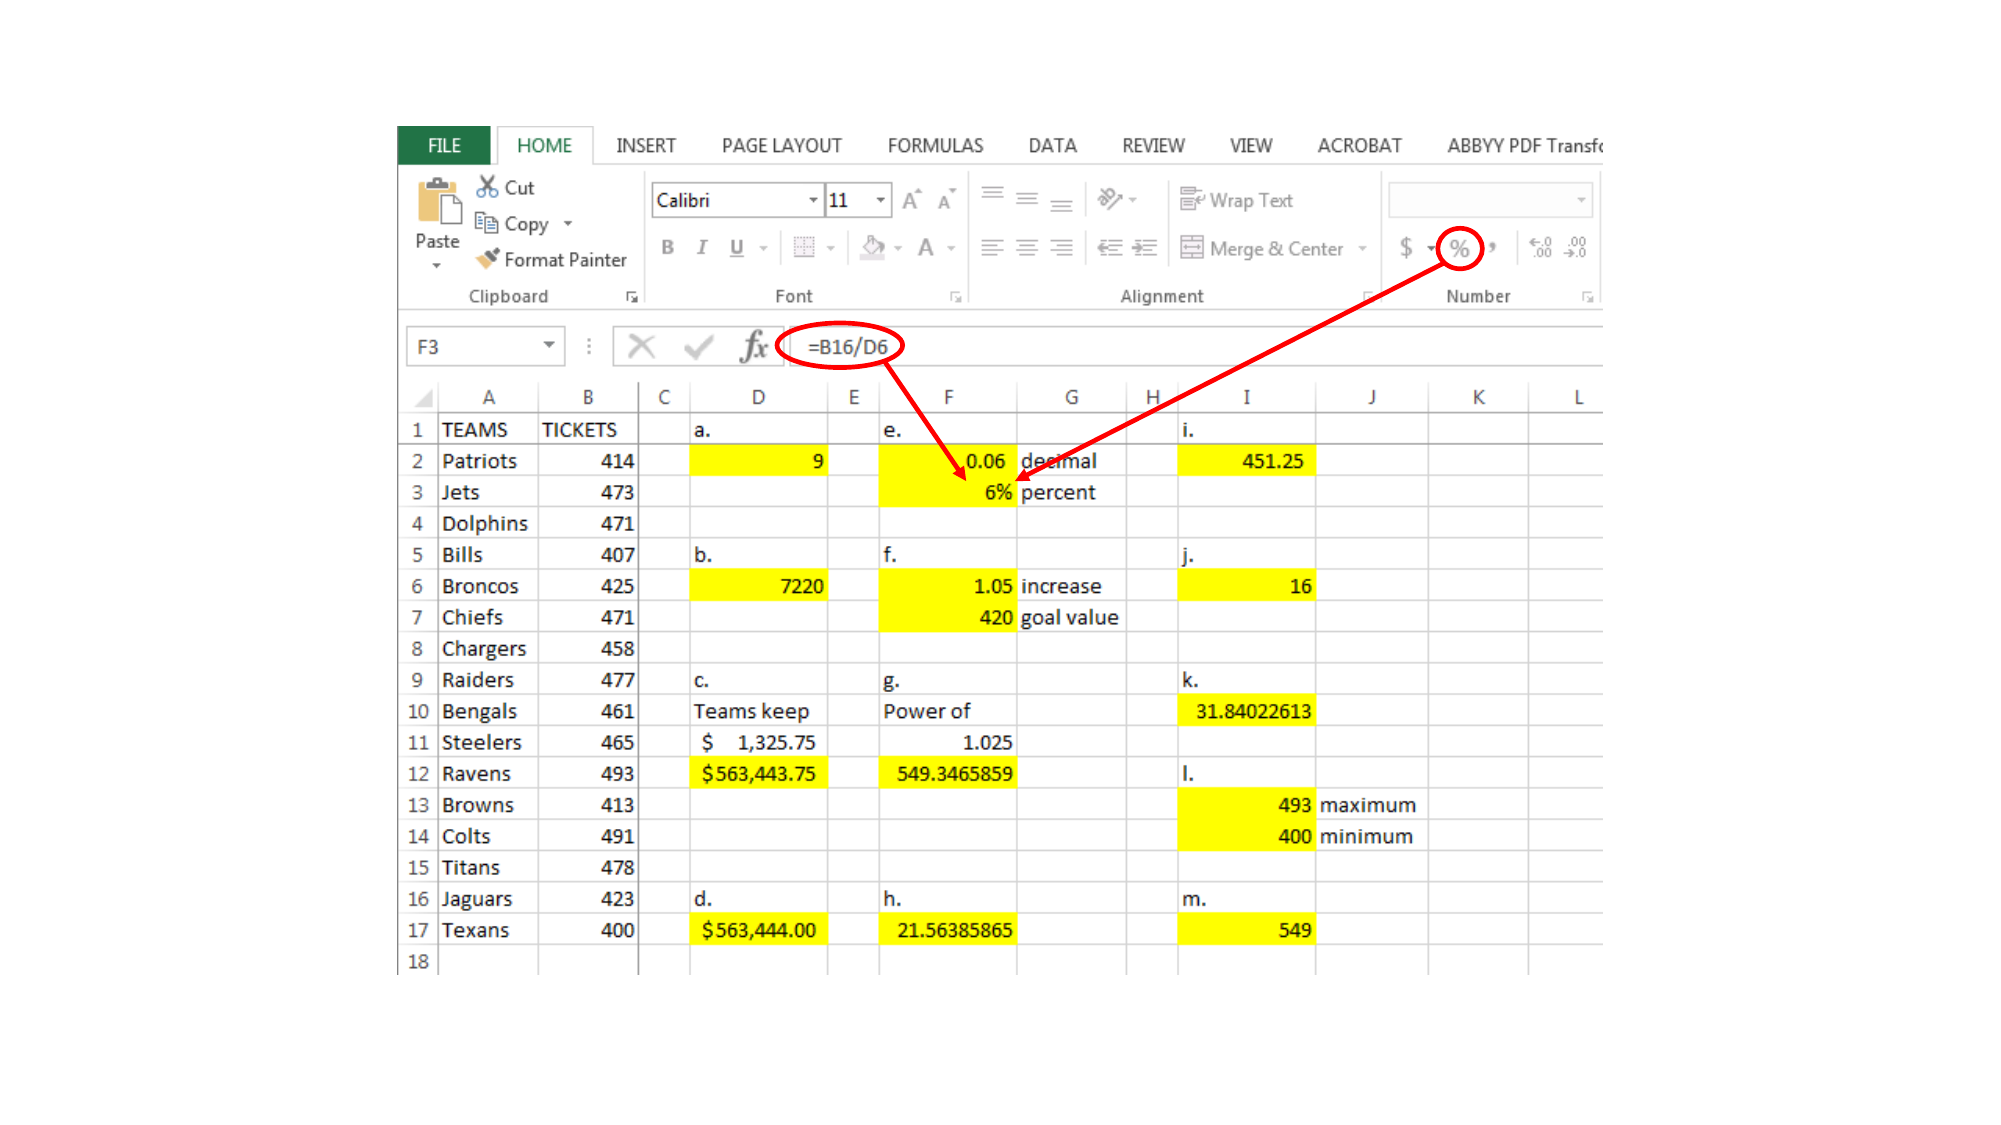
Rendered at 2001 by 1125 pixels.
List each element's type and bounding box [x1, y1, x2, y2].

list [397, 126, 1603, 975]
text_box [1014, 262, 1445, 482]
text_box [776, 322, 967, 482]
